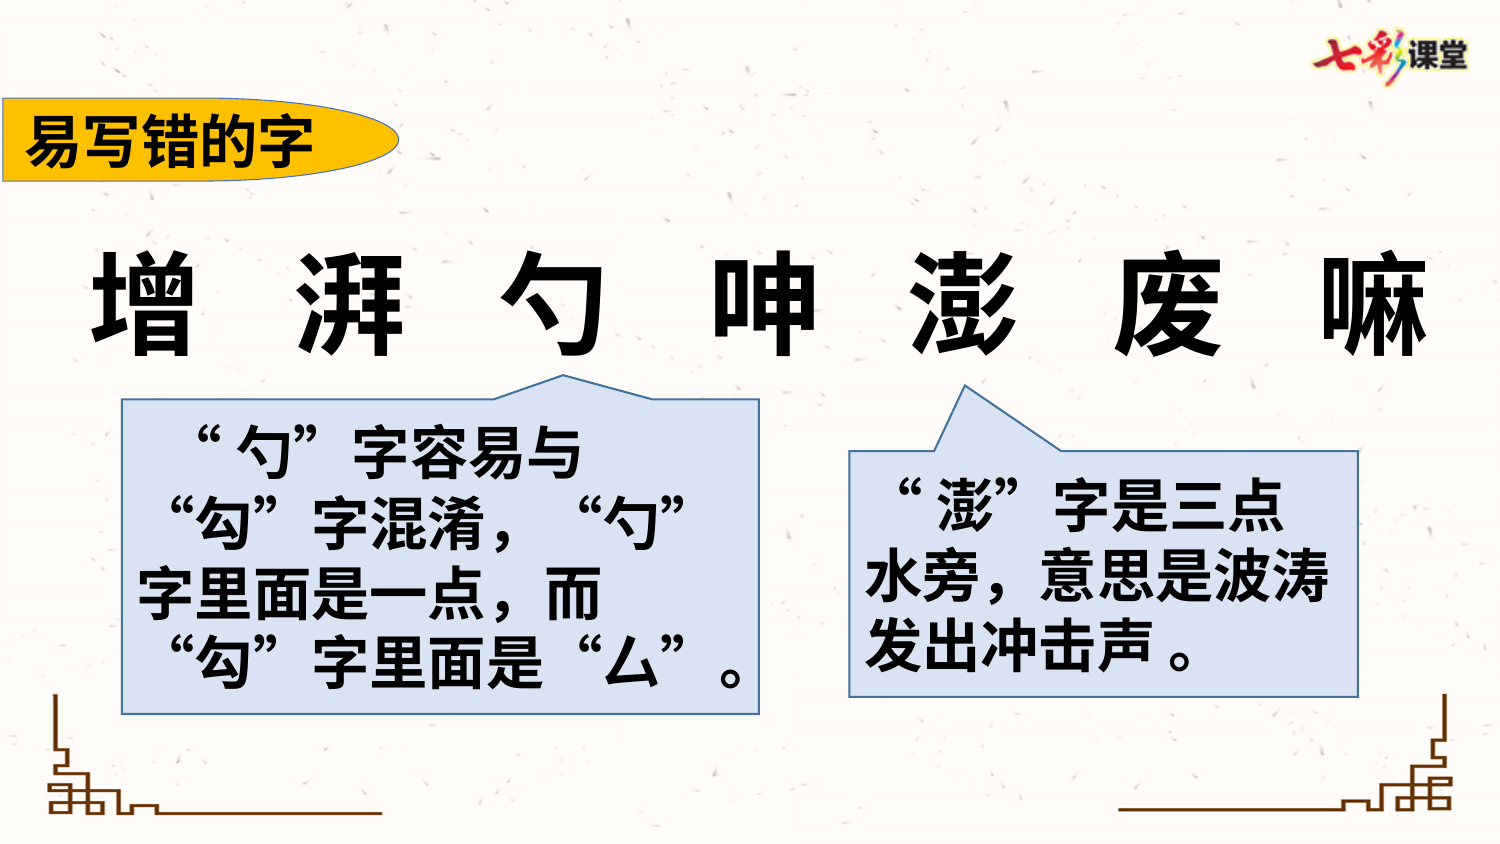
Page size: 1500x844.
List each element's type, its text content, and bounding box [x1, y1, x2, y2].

text_box 湃 [278, 226, 421, 377]
text_box 嘛 [1302, 226, 1445, 377]
text_box “澎”字是三点水旁，意思是波涛发出冲击声 。 [848, 383, 1359, 698]
picture [0, 0, 1500, 844]
text_box 增 [73, 226, 216, 377]
text_box 废 [1097, 226, 1240, 377]
text_box 澎 [892, 226, 1035, 377]
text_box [0, 98, 399, 182]
text_box 呻 [693, 226, 824, 512]
text_box 勺 [483, 226, 626, 377]
text_box “勺”字容易与“勾”字混淆，“勺”字里面是一点，而“勾”字里面是“厶”。 [120, 374, 760, 716]
